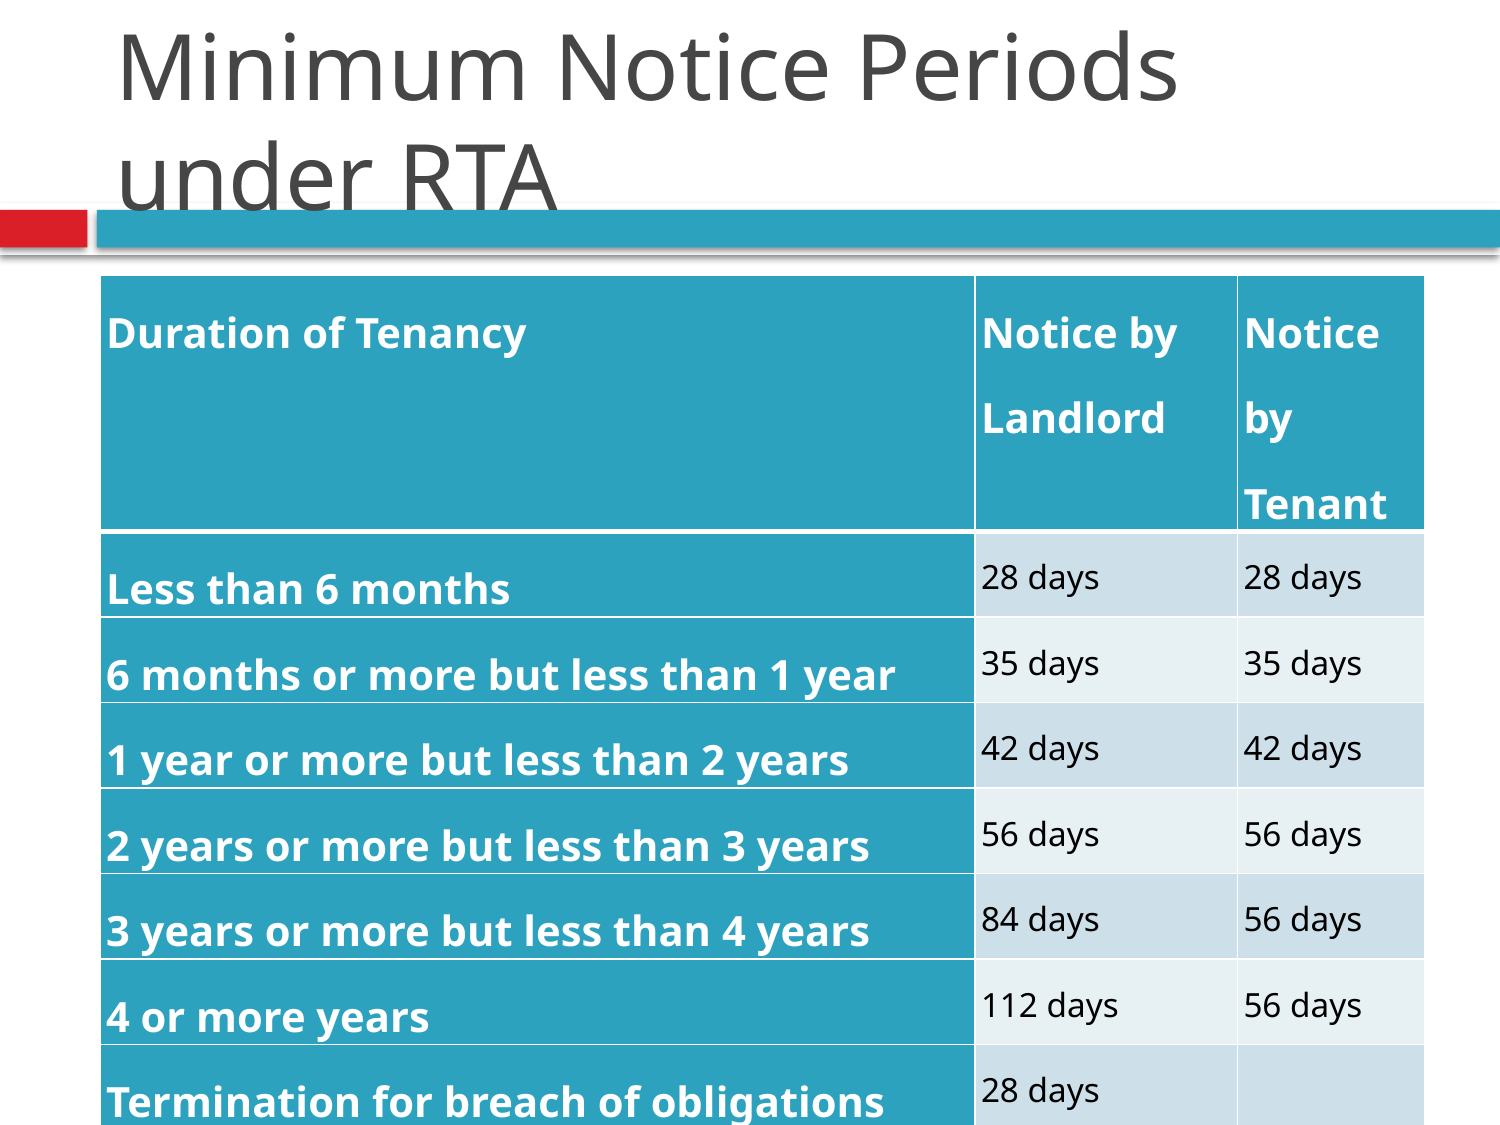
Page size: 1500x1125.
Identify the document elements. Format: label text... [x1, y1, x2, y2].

table_cell Less than 6 months [101, 534, 974, 616]
table_cell 28 days [976, 534, 1237, 616]
table_cell 6 months or more but less than 1 year [101, 618, 974, 702]
table_cell 84 days [976, 874, 1237, 958]
table_cell 2 years or more but less than 3 years [101, 789, 974, 873]
table_cell Termination for breach of obligations [101, 1045, 974, 1125]
table_cell 28 days [976, 1045, 1237, 1125]
table_cell 56 days [1238, 874, 1424, 958]
table_cell 1 year or more but less than 2 years [101, 703, 974, 787]
table_cell 35 days [1238, 618, 1424, 702]
table_cell [1238, 1045, 1424, 1125]
table_cell 42 days [976, 703, 1237, 787]
table_cell 28 days [1238, 534, 1424, 616]
table_header Notice by Landlord [976, 276, 1237, 529]
title Minimum Notice Periods under RTA [100, 37, 1439, 201]
table_cell 4 or more years [101, 960, 974, 1044]
table_cell 42 days [1238, 703, 1424, 787]
table_cell 112 days [976, 960, 1237, 1044]
table_header Notice by Tenant [1238, 276, 1424, 529]
table_cell 56 days [1238, 960, 1424, 1044]
table_header Duration of Tenancy [101, 276, 974, 529]
table_cell 35 days [976, 618, 1237, 702]
table_cell 56 days [1238, 789, 1424, 873]
table_cell 56 days [976, 789, 1237, 873]
table_cell 3 years or more but less than 4 years [101, 874, 974, 958]
